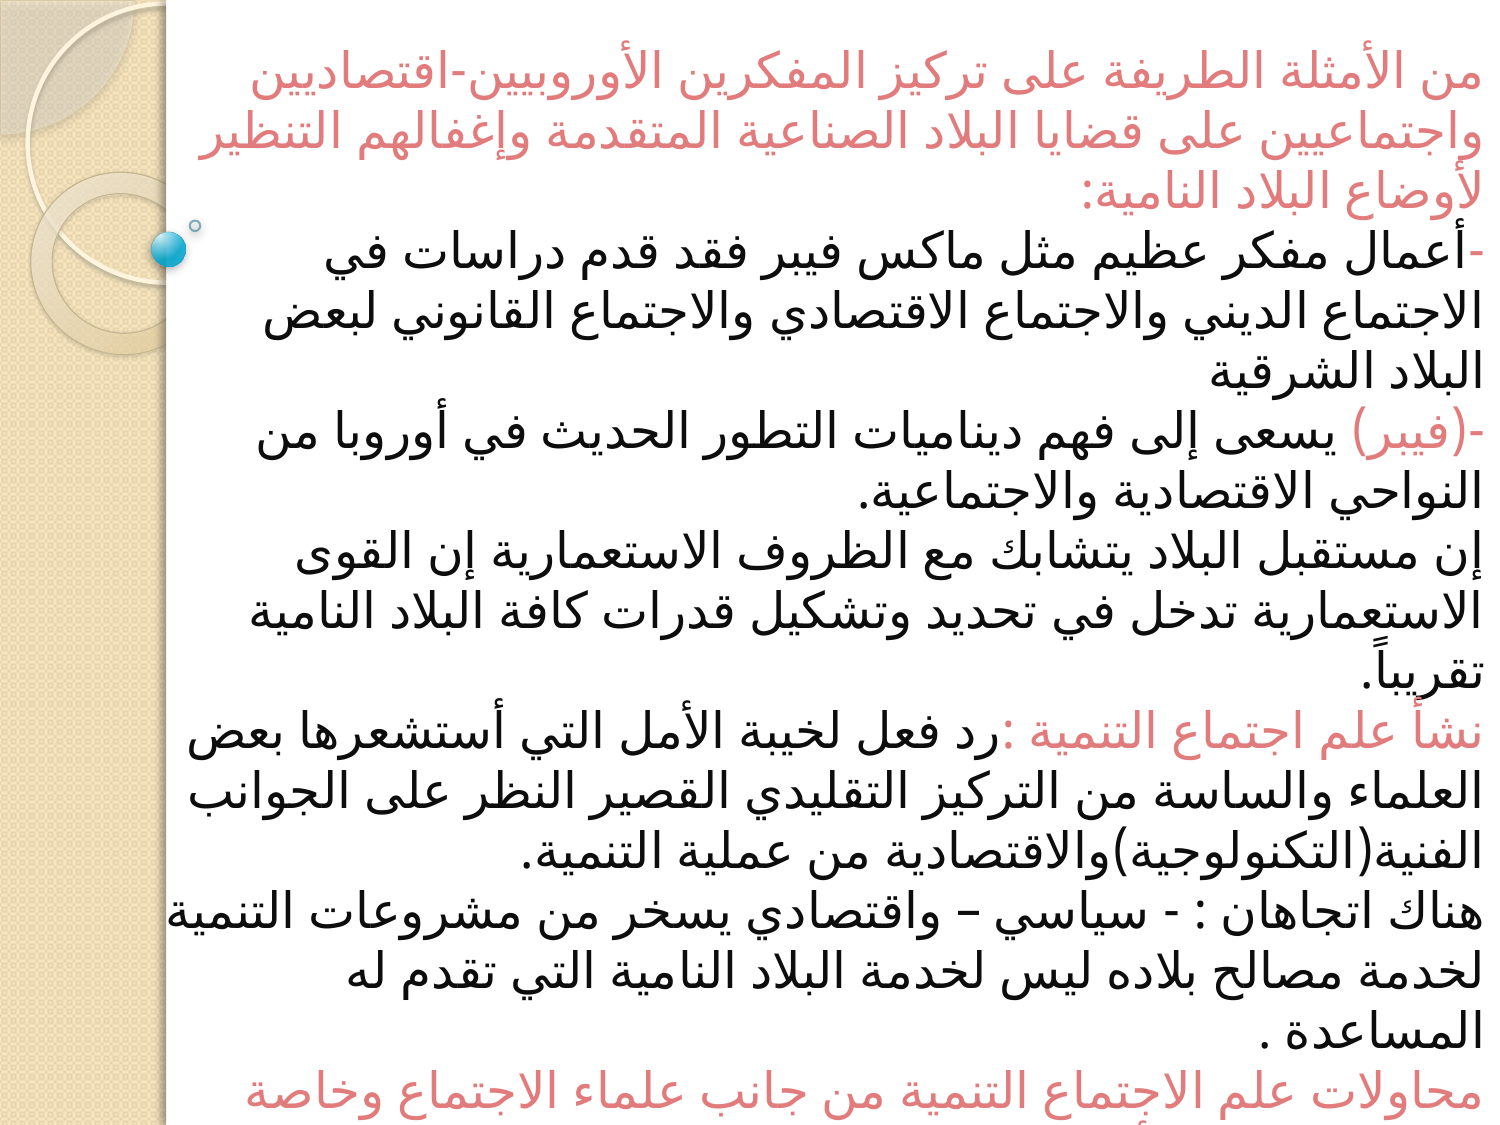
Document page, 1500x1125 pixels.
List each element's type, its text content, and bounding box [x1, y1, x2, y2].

text_box من الأمثلة الطريفة على تركيز المفكرين الأوروبيين-اقتصاديين واجتماعيين على قضايا البلاد الصناعية المتقدمة وإغفالهم التنظير لأوضاع البلاد النامية: -أعمال مفكر عظيم مثل ماكس فيبر فقد قدم دراسات في الاجتماع الديني والاجتماع الاقتصادي والاجتماع القانوني لبعض البلاد الشرقية -(فيبر) يسعى إلى فهم ديناميات التطور الحديث في أوروبا من النواحي الاقتصادية والاجتماعية. إن مستقبل البلاد يتشابك مع الظروف الاستعمارية إن القوى الاستعمارية تدخل في تحديد وتشكيل قدرات كافة البلاد النامية تقريباً. نشأ علم اجتماع التنمية :رد فعل لخيبة الأمل التي أستشعرها بعض العلماء والساسة من التركيز التقليدي القصير النظر على الجوانب الفنية(التكنولوجية)والاقتصادية من عملية التنمية. هناك اتجاهان : - سياسي – واقتصادي يسخر من مشروعات التنمية لخدمة مصالح بلاده ليس لخدمة البلاد النامية التي تقدم له المساعدة . محاولات علم الاجتماع التنمية من جانب علماء الاجتماع وخاصة علماء الاجتماع الأمريكيين في إثراء بحوث الدراسات السيكولوجية والتربوية لمشكلات التغير الثقافي لا يمكن إن تثمر الثمرة المرجوة إلا بتعاون علماء أبناء البلاد النامية أنفسهم من حيث القدرة على فهم التيارات والاتجاهات المحلية لأجراء البحوث . [147, 30, 1500, 1125]
